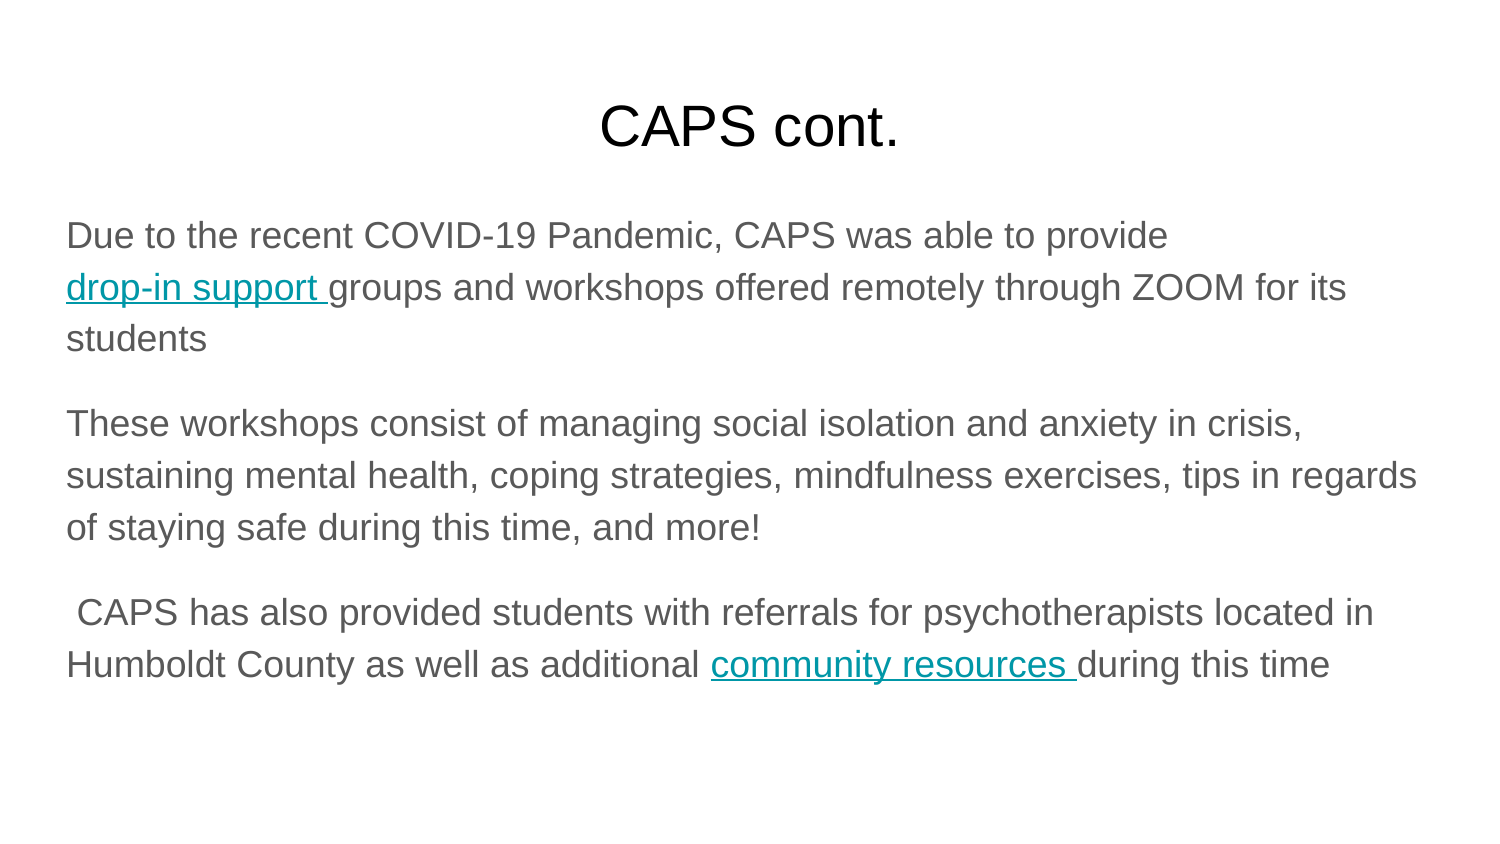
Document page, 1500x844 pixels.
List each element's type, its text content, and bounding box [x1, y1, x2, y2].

list Due to the recent COVID-19 Pandemic, CAPS was able to provide drop-in support groups and workshops offered remotely through ZOOM for its students These workshops consist of managing social isolation and anxiety in crisis, sustaining mental health, coping strategies, mindfulness exercises, tips in regards of staying safe during this time, and more! CAPS has also provided students with referrals for psychotherapists located in Humboldt County as well as additional community resources during this time [51, 189, 1449, 750]
title CAPS cont. [51, 72, 1449, 167]
